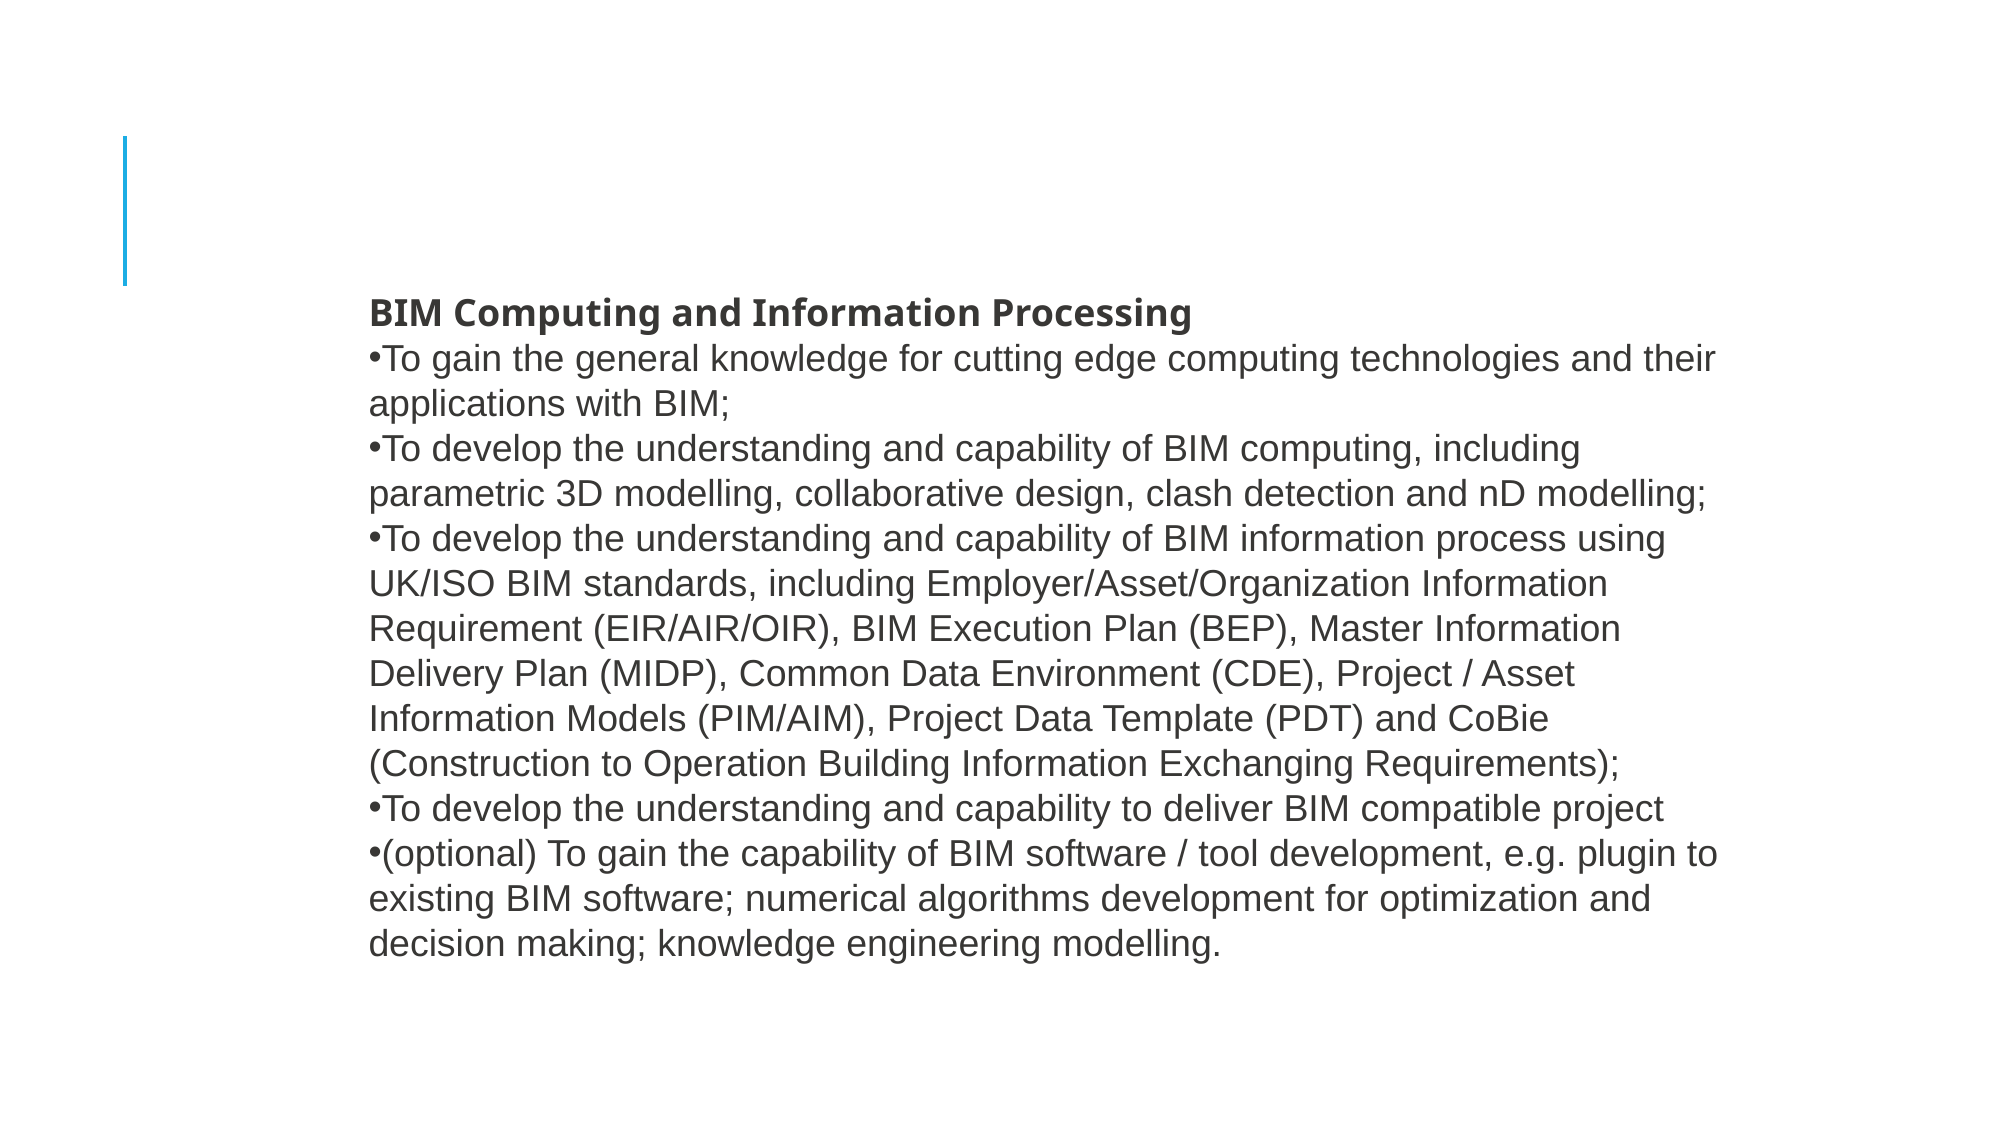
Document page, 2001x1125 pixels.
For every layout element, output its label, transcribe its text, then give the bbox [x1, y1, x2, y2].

text_box BIM Computing and Information Processing To gain the general knowledge for cutting edge computing technologies and their applications with BIM; To develop the understanding and capability of BIM computing, including parametric 3D modelling, collaborative design, clash detection and nD modelling; To develop the understanding and capability of BIM information process using UK/ISO BIM standards, including Employer/Asset/Organization Information Requirement (EIR/AIR/OIR), BIM Execution Plan (BEP), Master Information Delivery Plan (MIDP), Common Data Environment (CDE), Project / Asset Information Models (PIM/AIM), Project Data Template (PDT) and CoBie (Construction to Operation Building Information Exchanging Requirements); To develop the understanding and capability to deliver BIM compatible project (optional) To gain the capability of BIM software / tool development, e.g. plugin to existing BIM software; numerical algorithms development for optimization and decision making; knowledge engineering modelling. [353, 281, 1762, 972]
